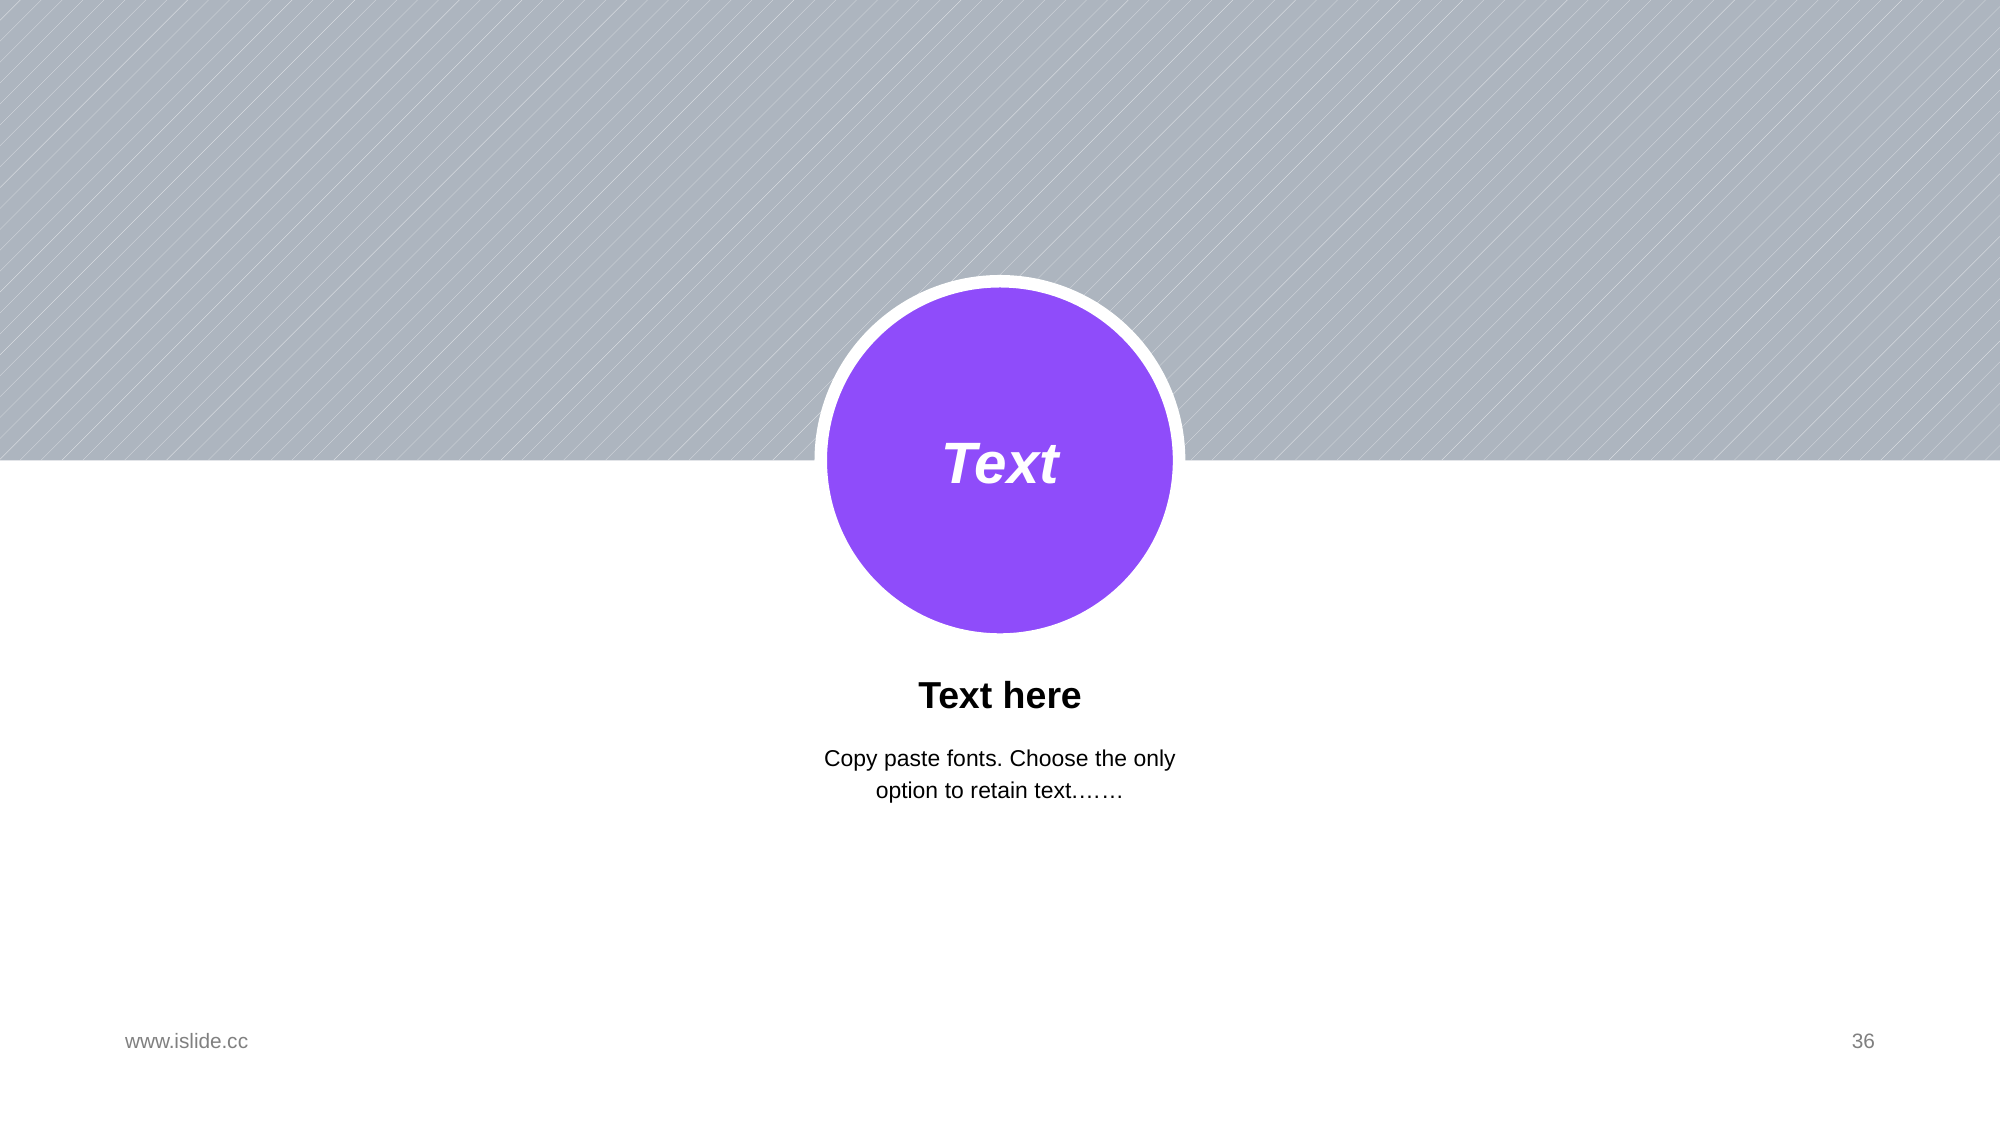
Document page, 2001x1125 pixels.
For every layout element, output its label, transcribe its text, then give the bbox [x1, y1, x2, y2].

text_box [0, 0, 2000, 826]
slide_number 36 [1412, 1023, 1890, 1058]
footer www.islide.cc [109, 1023, 790, 1058]
